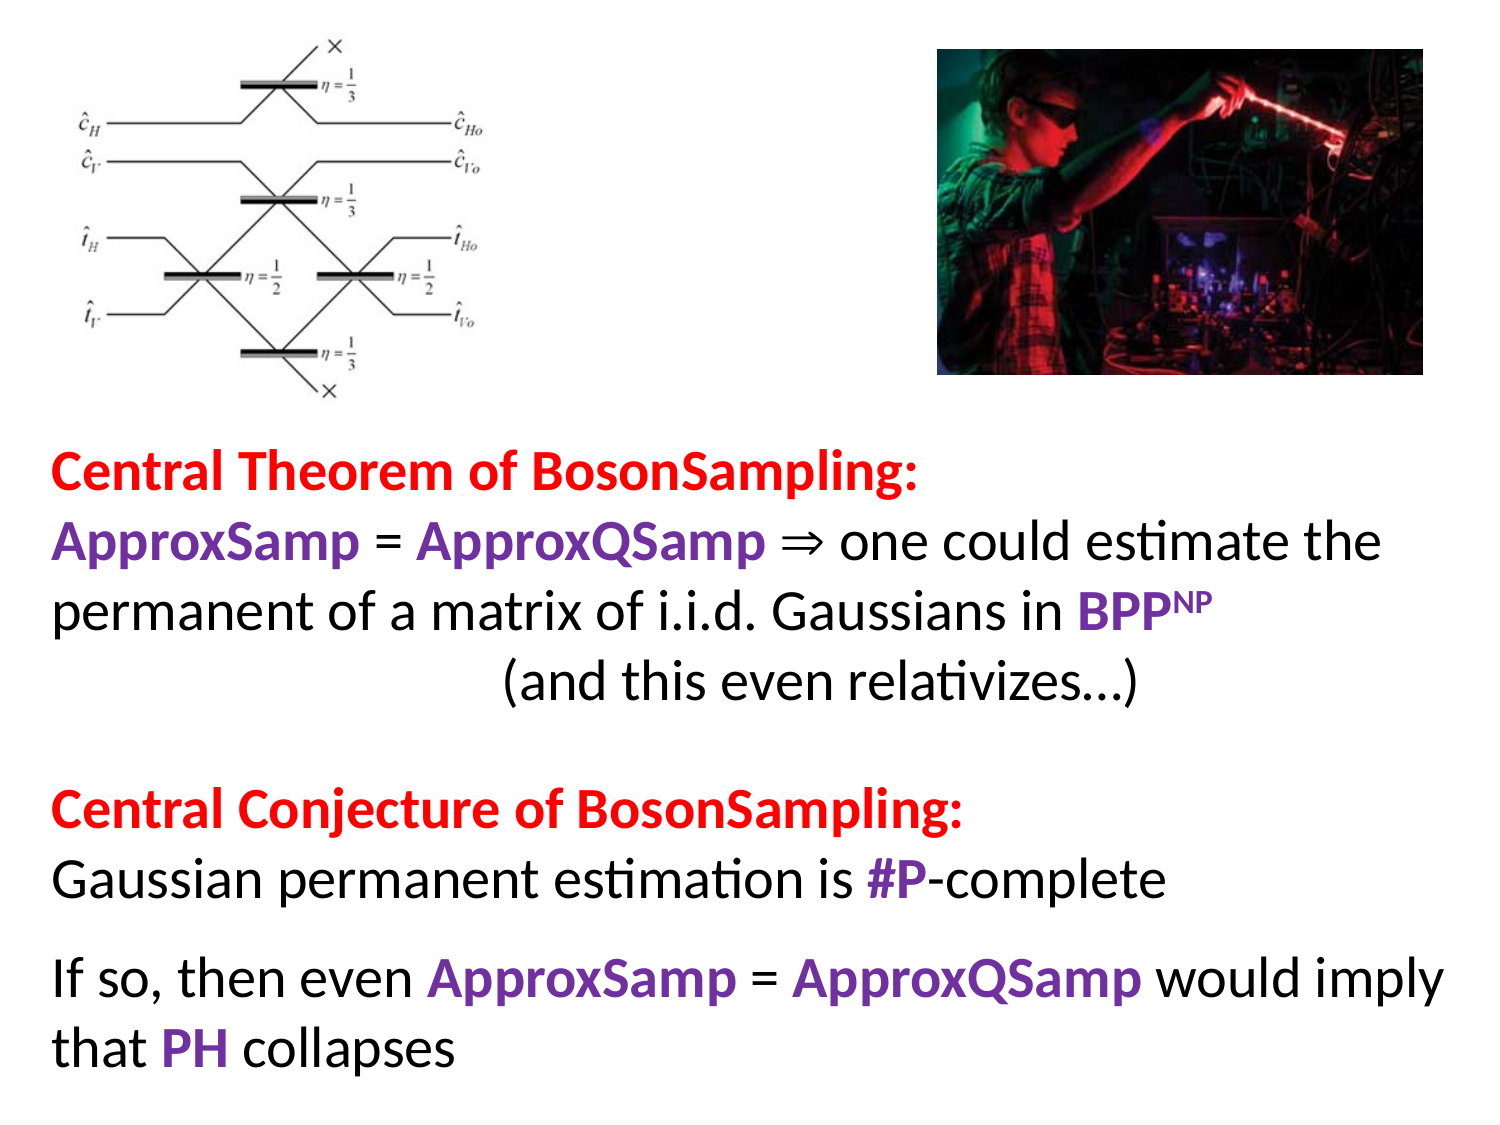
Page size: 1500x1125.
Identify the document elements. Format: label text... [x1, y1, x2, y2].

picture [74, 33, 487, 406]
text_box Central Theorem of BosonSampling: ApproxSamp = ApproxQSamp  one could estimate the permanent of a matrix of i.i.d. Gaussians in BPPNP (and this even relativizes…) [36, 424, 1500, 720]
text_box Central Conjecture of BosonSampling: Gaussian permanent estimation is #P-complete If so, then even ApproxSamp = ApproxQSamp would imply that PH collapses [36, 762, 1500, 1087]
picture [937, 49, 1423, 376]
